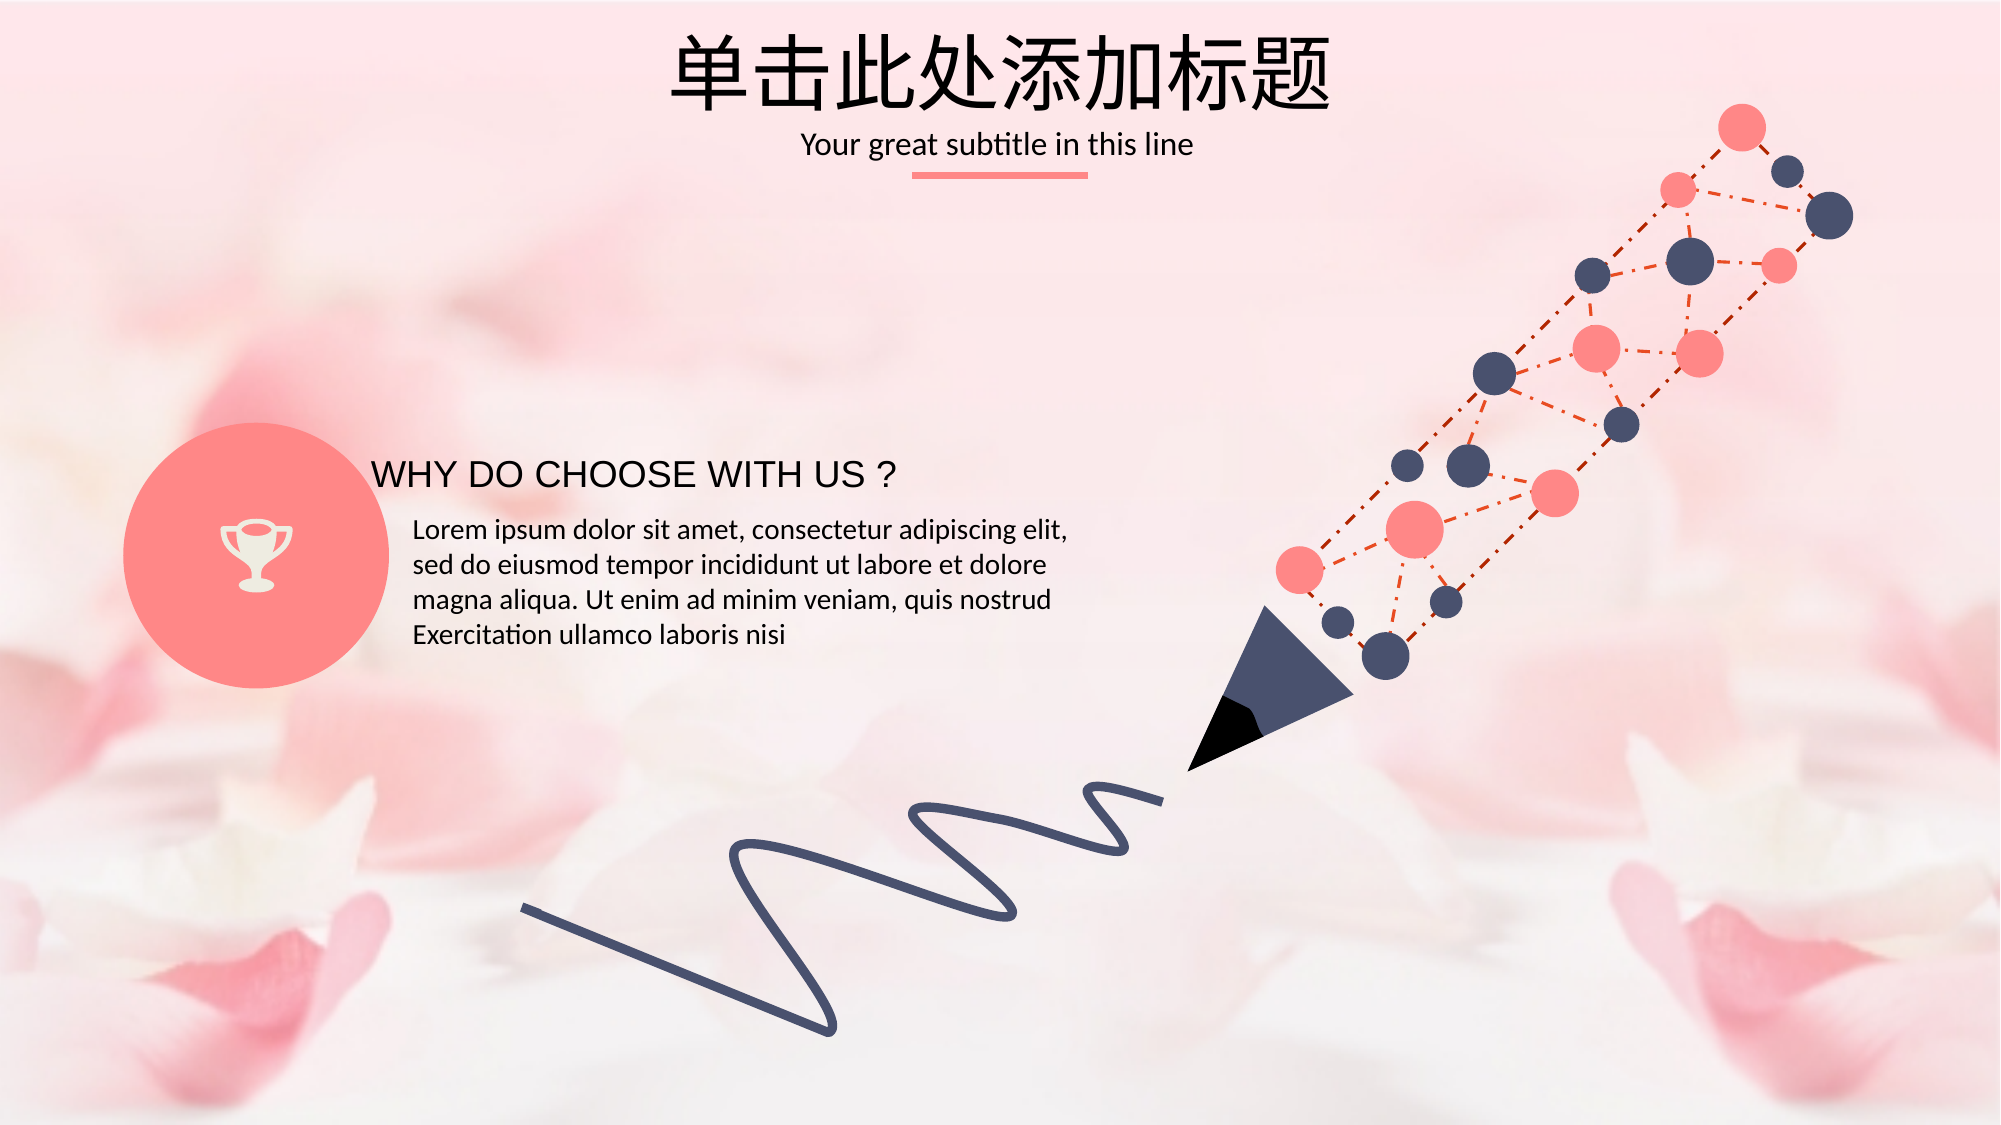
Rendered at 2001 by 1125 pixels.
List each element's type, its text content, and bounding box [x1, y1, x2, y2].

text_box 单击此处添加标题 [301, 0, 1699, 157]
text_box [123, 422, 389, 689]
picture [0, 0, 2001, 1125]
text_box Your great subtitle in this line [785, 115, 1210, 170]
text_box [397, 442, 1089, 660]
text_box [1407, 29, 1586, 901]
text_box [521, 785, 1160, 1034]
